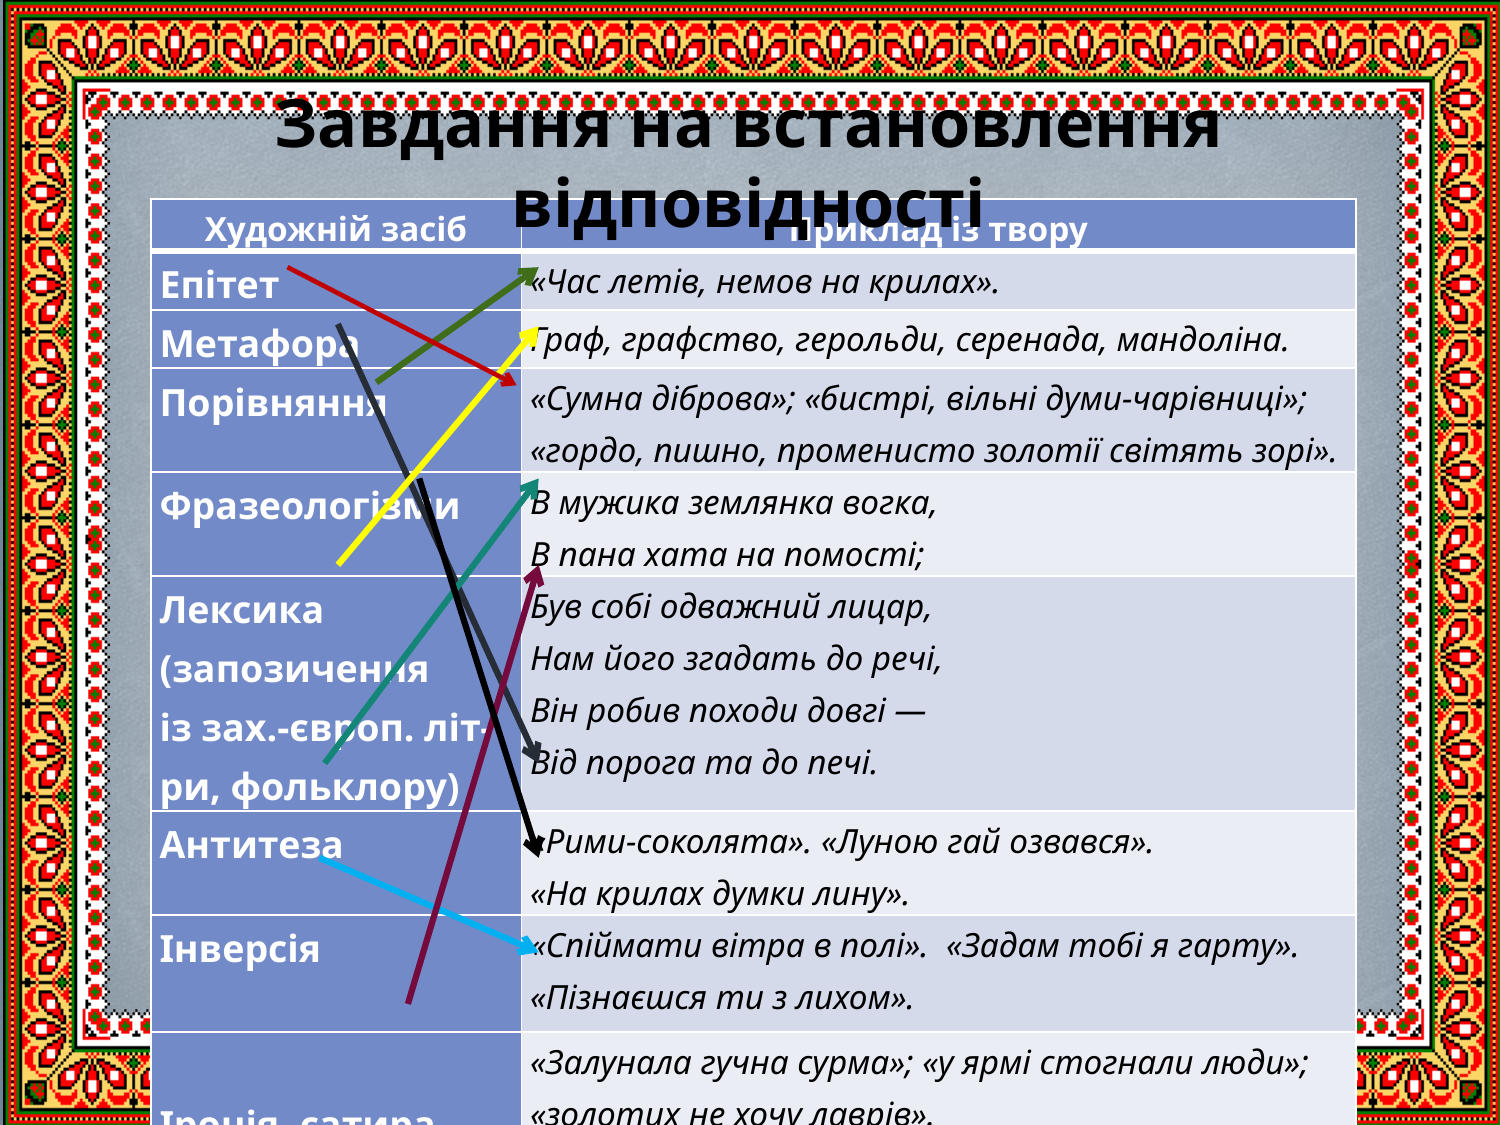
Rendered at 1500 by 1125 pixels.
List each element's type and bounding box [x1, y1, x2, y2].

text_box [318, 857, 401, 953]
text_box [287, 266, 518, 386]
text_box [324, 477, 412, 764]
text_box [337, 325, 540, 566]
text_box [407, 774, 540, 1005]
picture [2, 0, 1500, 1125]
text_box [519, 266, 540, 325]
text_box [418, 477, 540, 859]
